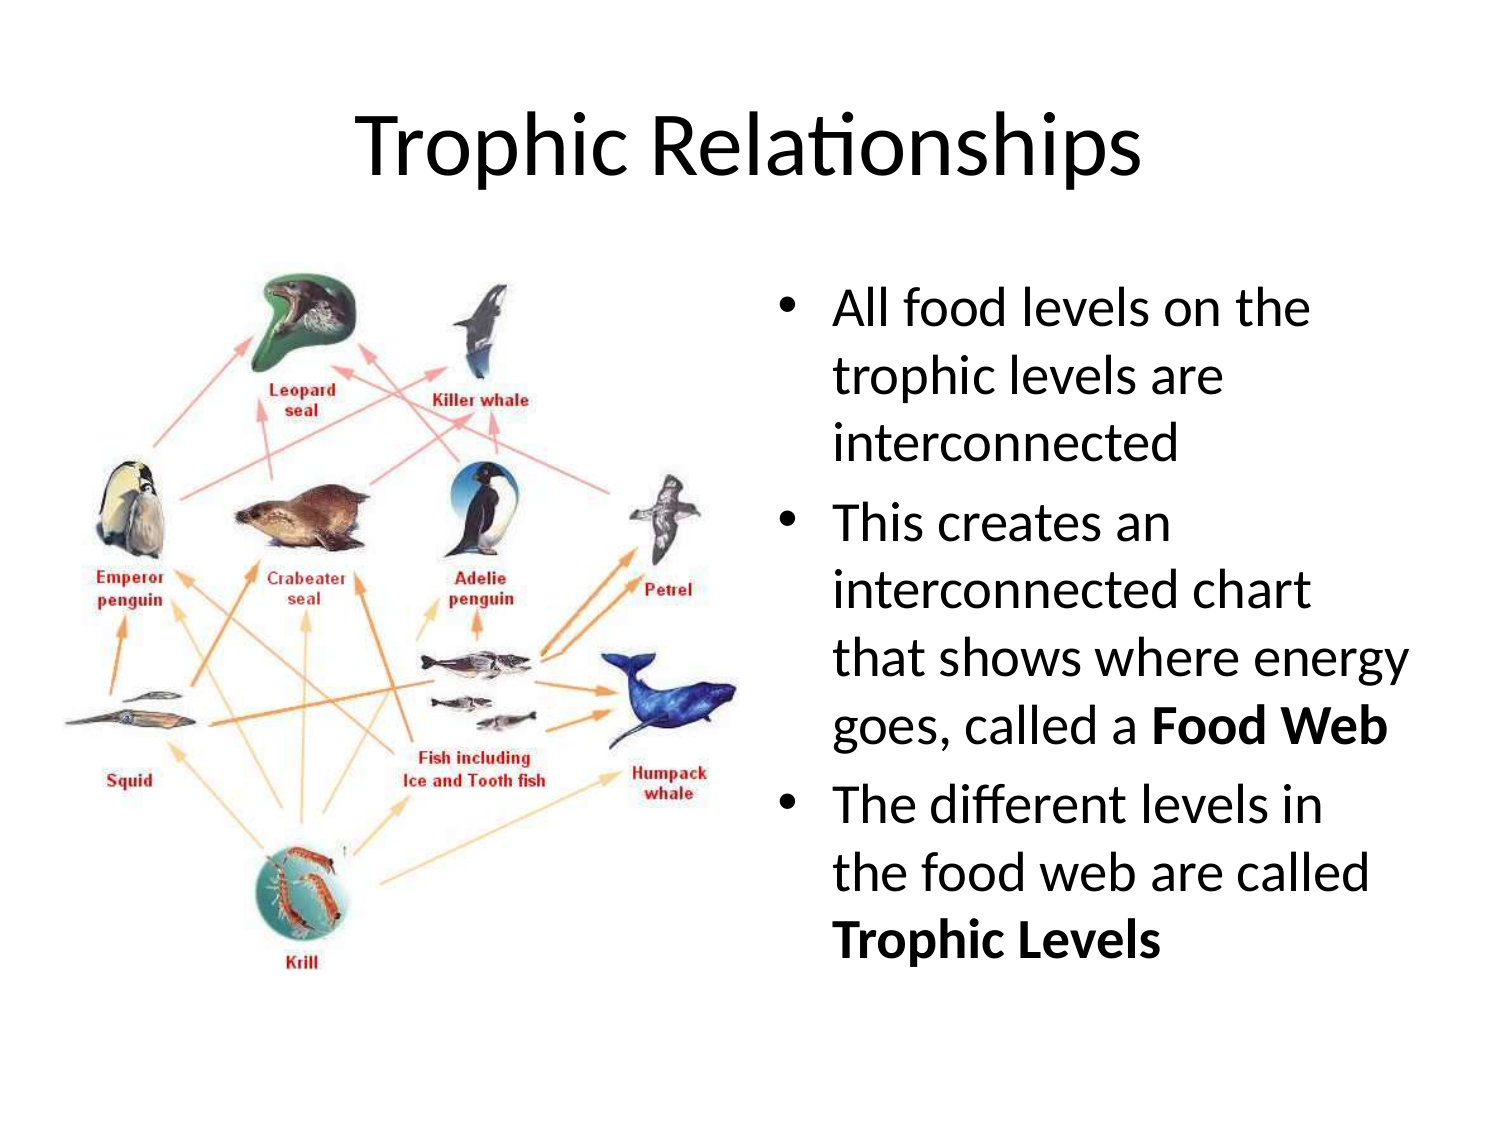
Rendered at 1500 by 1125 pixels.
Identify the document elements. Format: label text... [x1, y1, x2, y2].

title Trophic Relationships [75, 45, 1425, 233]
list All food levels on the trophic levels are interconnected This creates an interconnected chart that shows where energy goes, called a Food Web The different levels in the food web are called Trophic Levels [762, 262, 1425, 1005]
picture [62, 262, 743, 976]
